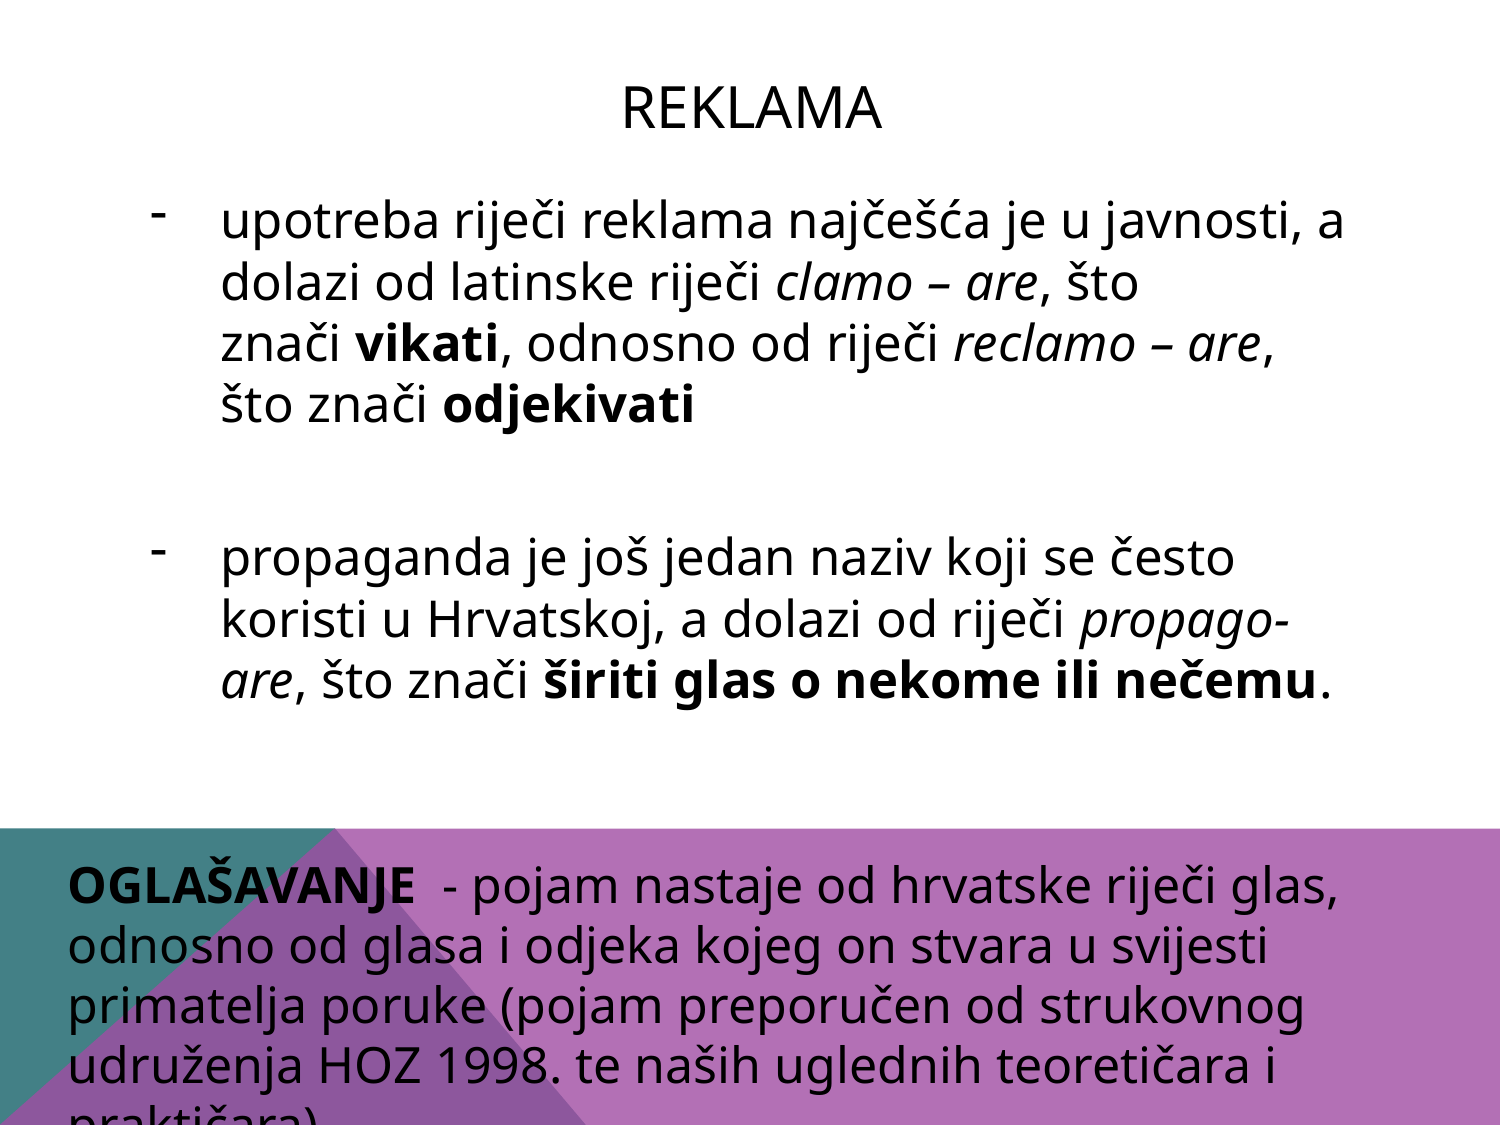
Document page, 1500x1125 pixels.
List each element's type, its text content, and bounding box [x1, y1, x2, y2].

title REKlama [135, 60, 1369, 150]
list upotreba riječi reklama najčešća je u javnosti, a dolazi od latinske riječi clamo – are, što znači vikati, odnosno od riječi reclamo – are, što znači odjekivati propaganda je još jedan naziv koji se često koristi u Hrvatskoj, a dolazi od riječi propago-are, što znači širiti glas o nekome ili nečemu. [135, 180, 1369, 768]
text_box OGLAŠAVANJE - pojam nastaje od hrvatske riječi glas, odnosno od glasa i odjeka kojeg on stvara u svijesti primatelja poruke (pojam preporučen od strukovnog udruženja HOZ 1998. te naših uglednih teoretičara i praktičara). [53, 845, 1459, 1125]
